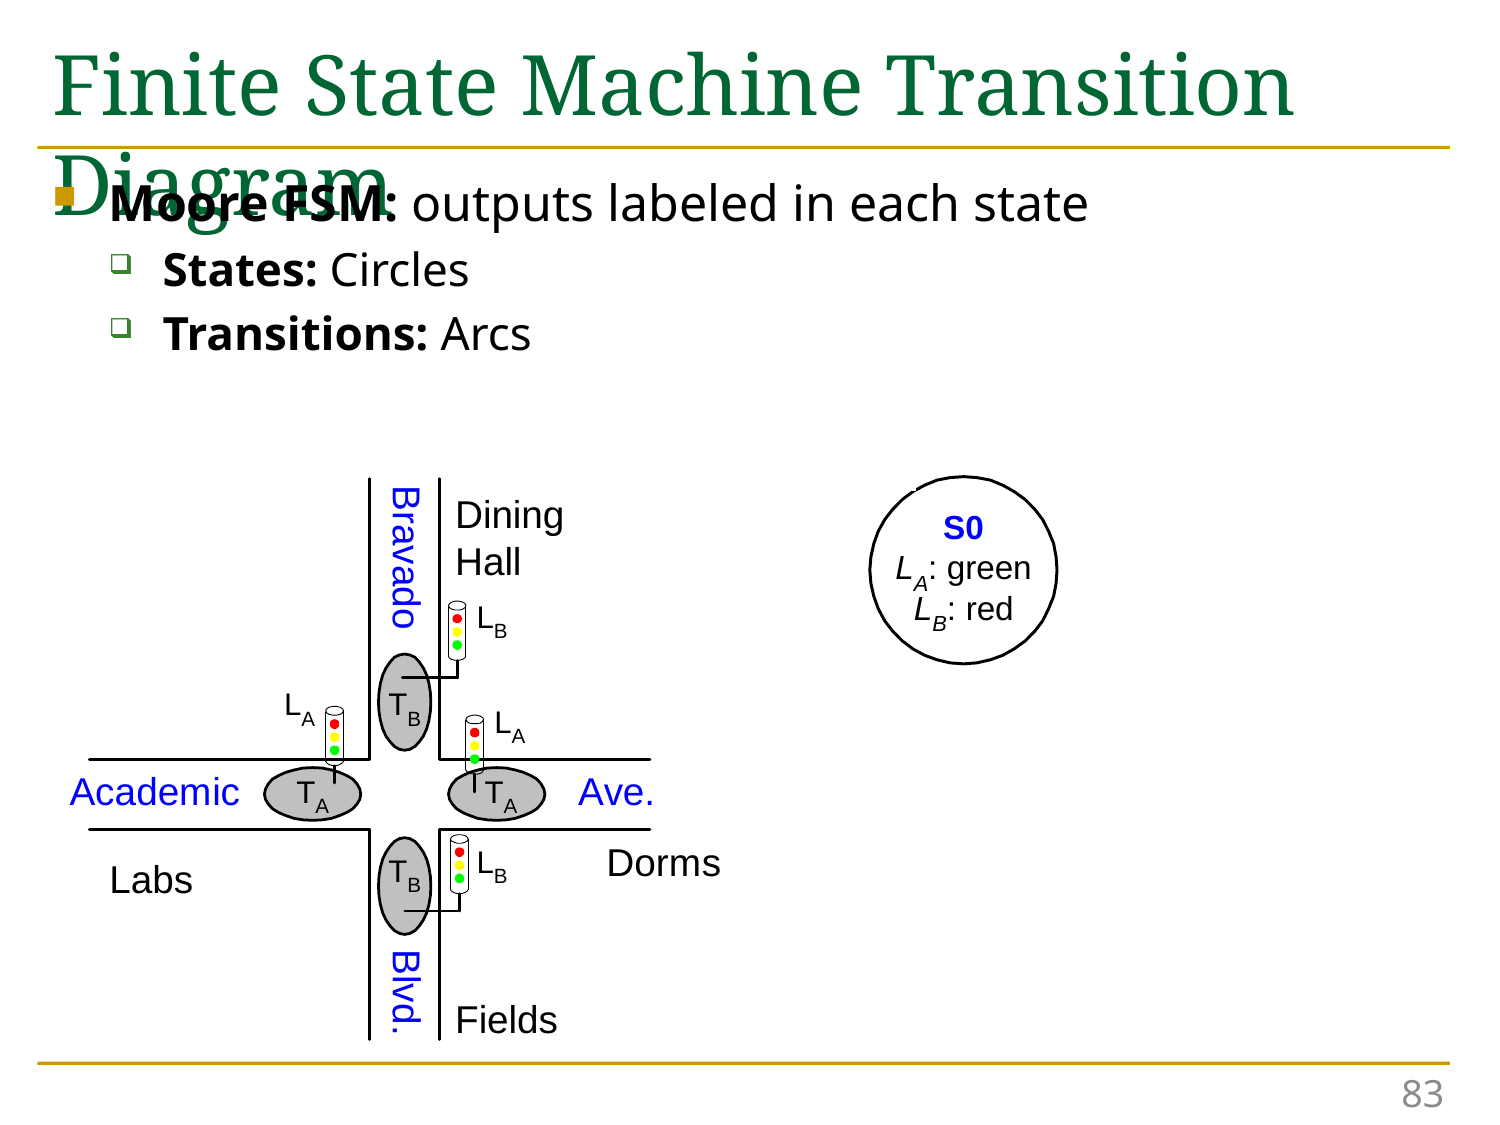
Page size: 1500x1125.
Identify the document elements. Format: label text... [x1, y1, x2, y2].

list Moore FSM: outputs labeled in each state States: Circles Transitions: Arcs [37, 163, 1450, 1016]
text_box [762, 408, 1419, 1063]
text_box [49, 465, 750, 1063]
slide_number 83 [1121, 1066, 1460, 1125]
title Finite State Machine Transition Diagram [37, 24, 1450, 163]
